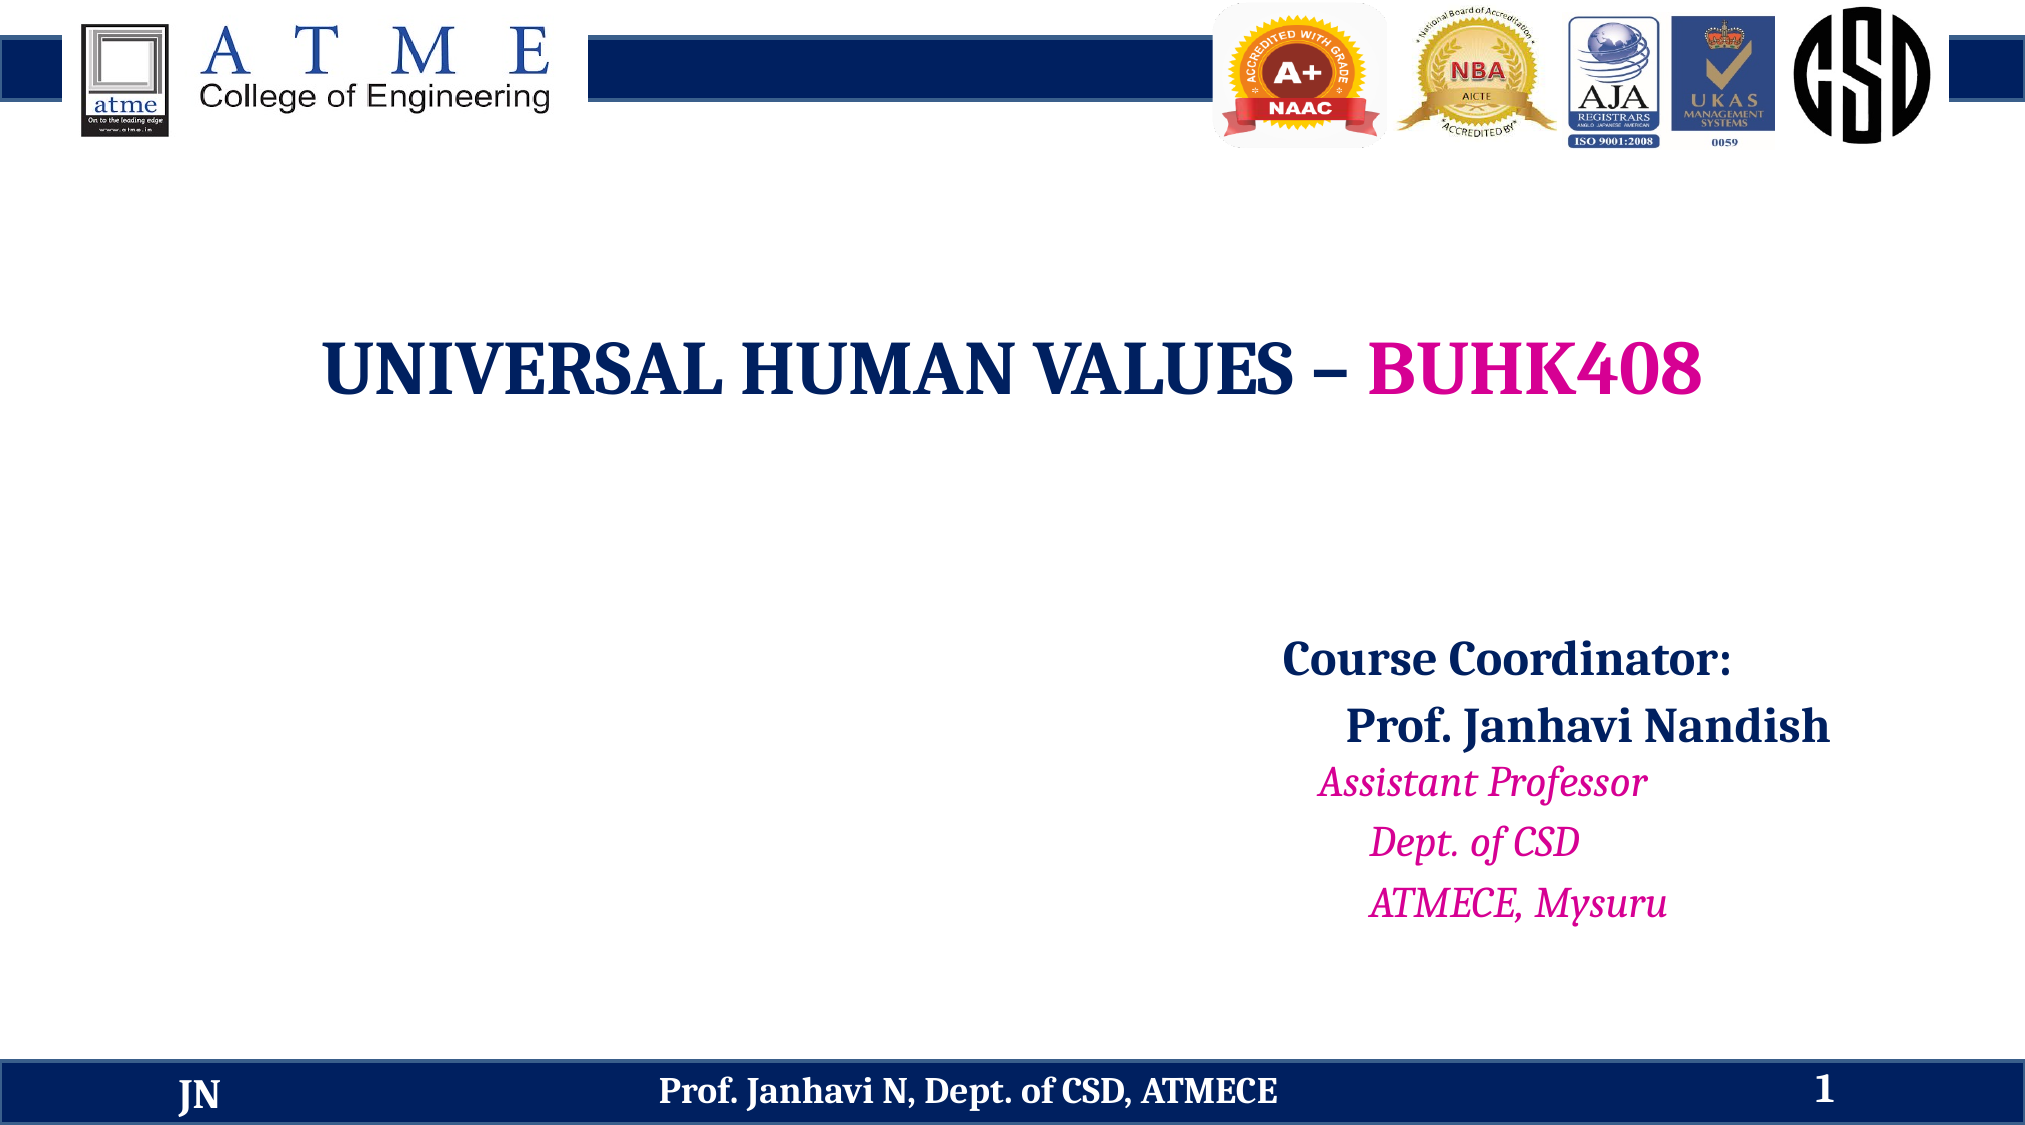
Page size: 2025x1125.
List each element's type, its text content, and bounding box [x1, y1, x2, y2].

text_box Course Coordinator: Prof. Janhavi Nandish Assistant Professor Dept. of CSD ATMECE, Mysuru [1083, 587, 2025, 938]
text_box 1 [1625, 1053, 2025, 1119]
text_box Prof. Janhavi N, Dept. of CSD, ATMECE [562, 1058, 1375, 1119]
picture [62, 0, 588, 157]
picture [1212, 0, 1949, 150]
text_box JN [0, 1059, 400, 1125]
text_box UNIVERSAL HUMAN VALUES – BUHK408 [0, 287, 2025, 440]
